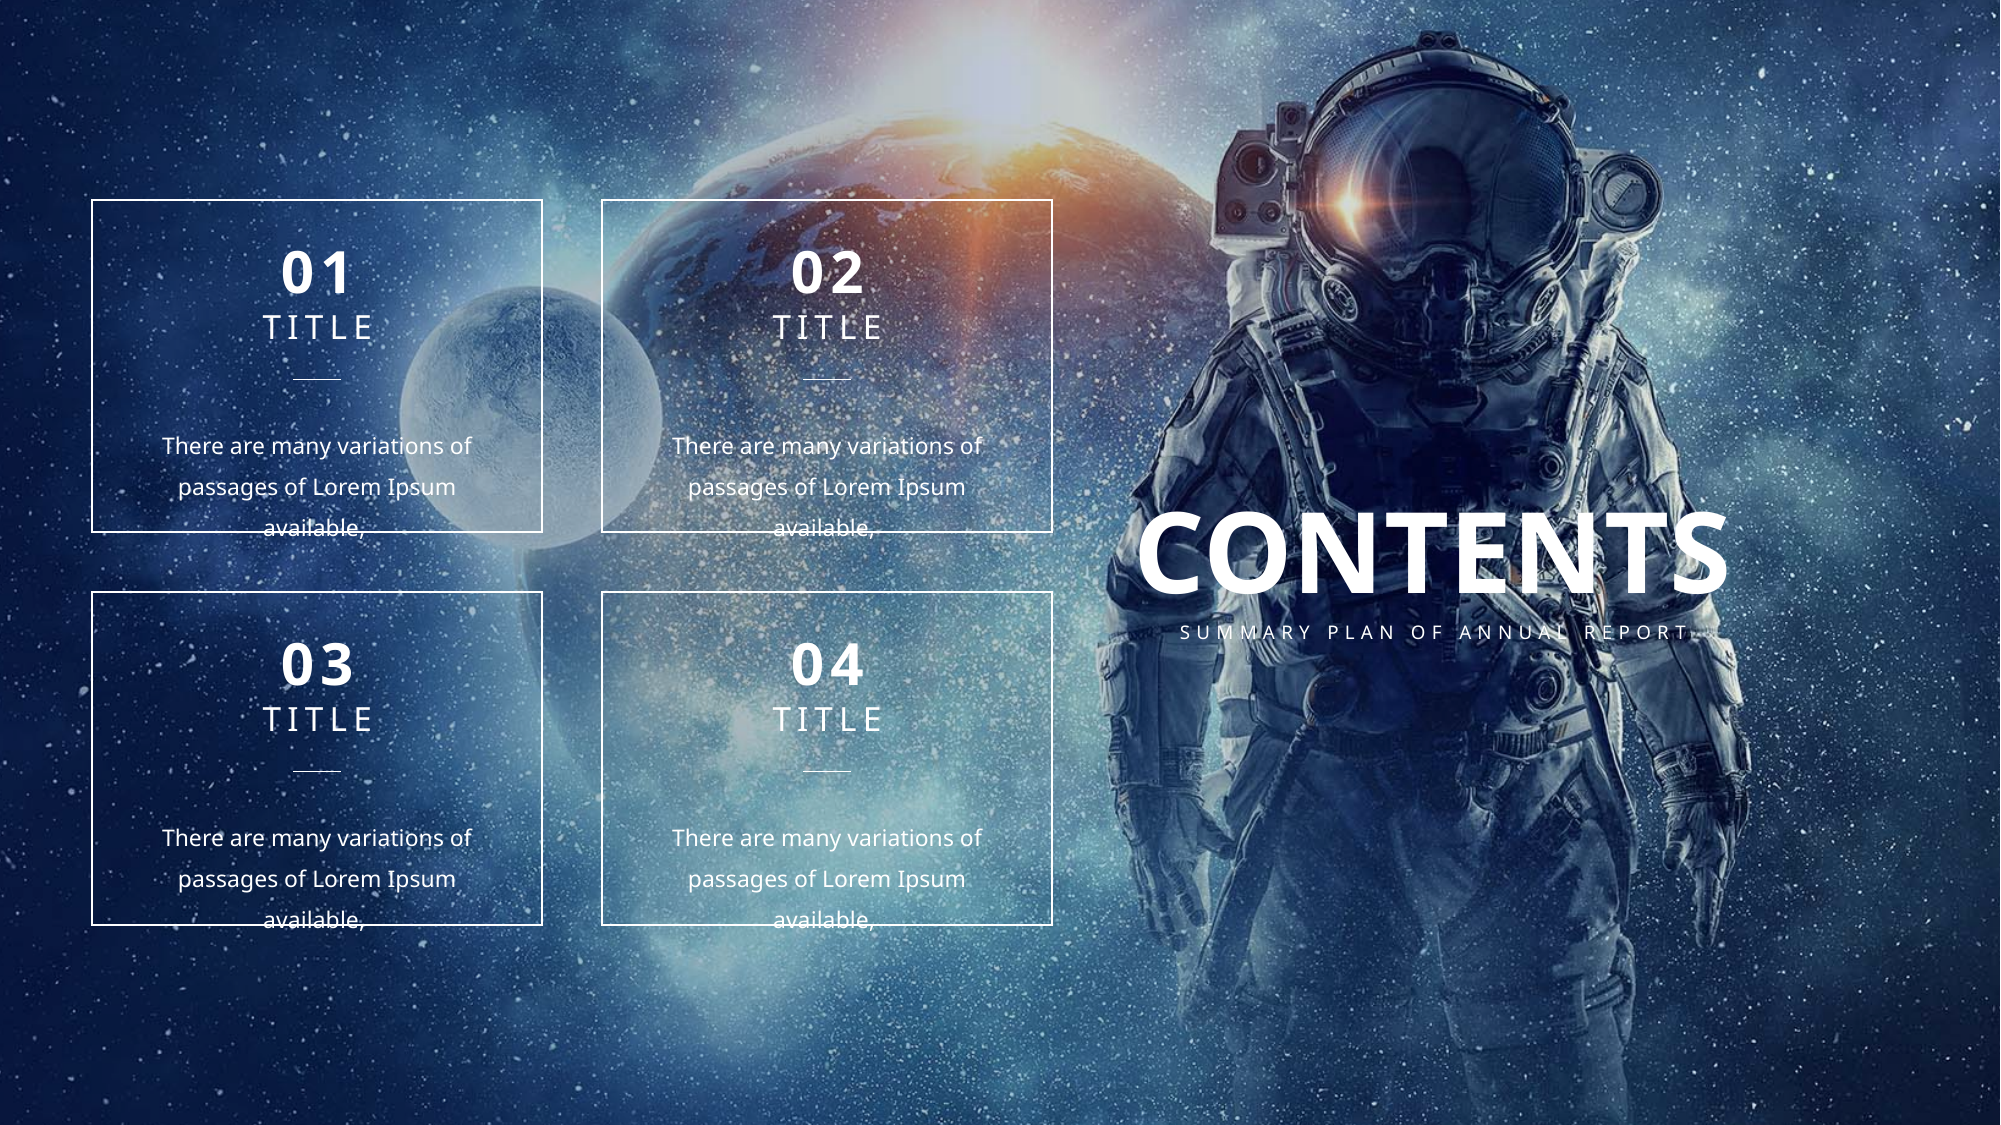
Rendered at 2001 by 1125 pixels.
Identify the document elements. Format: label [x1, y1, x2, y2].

text_box [1052, 473, 1814, 652]
text_box [602, 199, 1053, 533]
picture [0, 0, 2000, 1125]
text_box [92, 591, 543, 925]
text_box [92, 199, 543, 533]
text_box [602, 591, 1053, 925]
